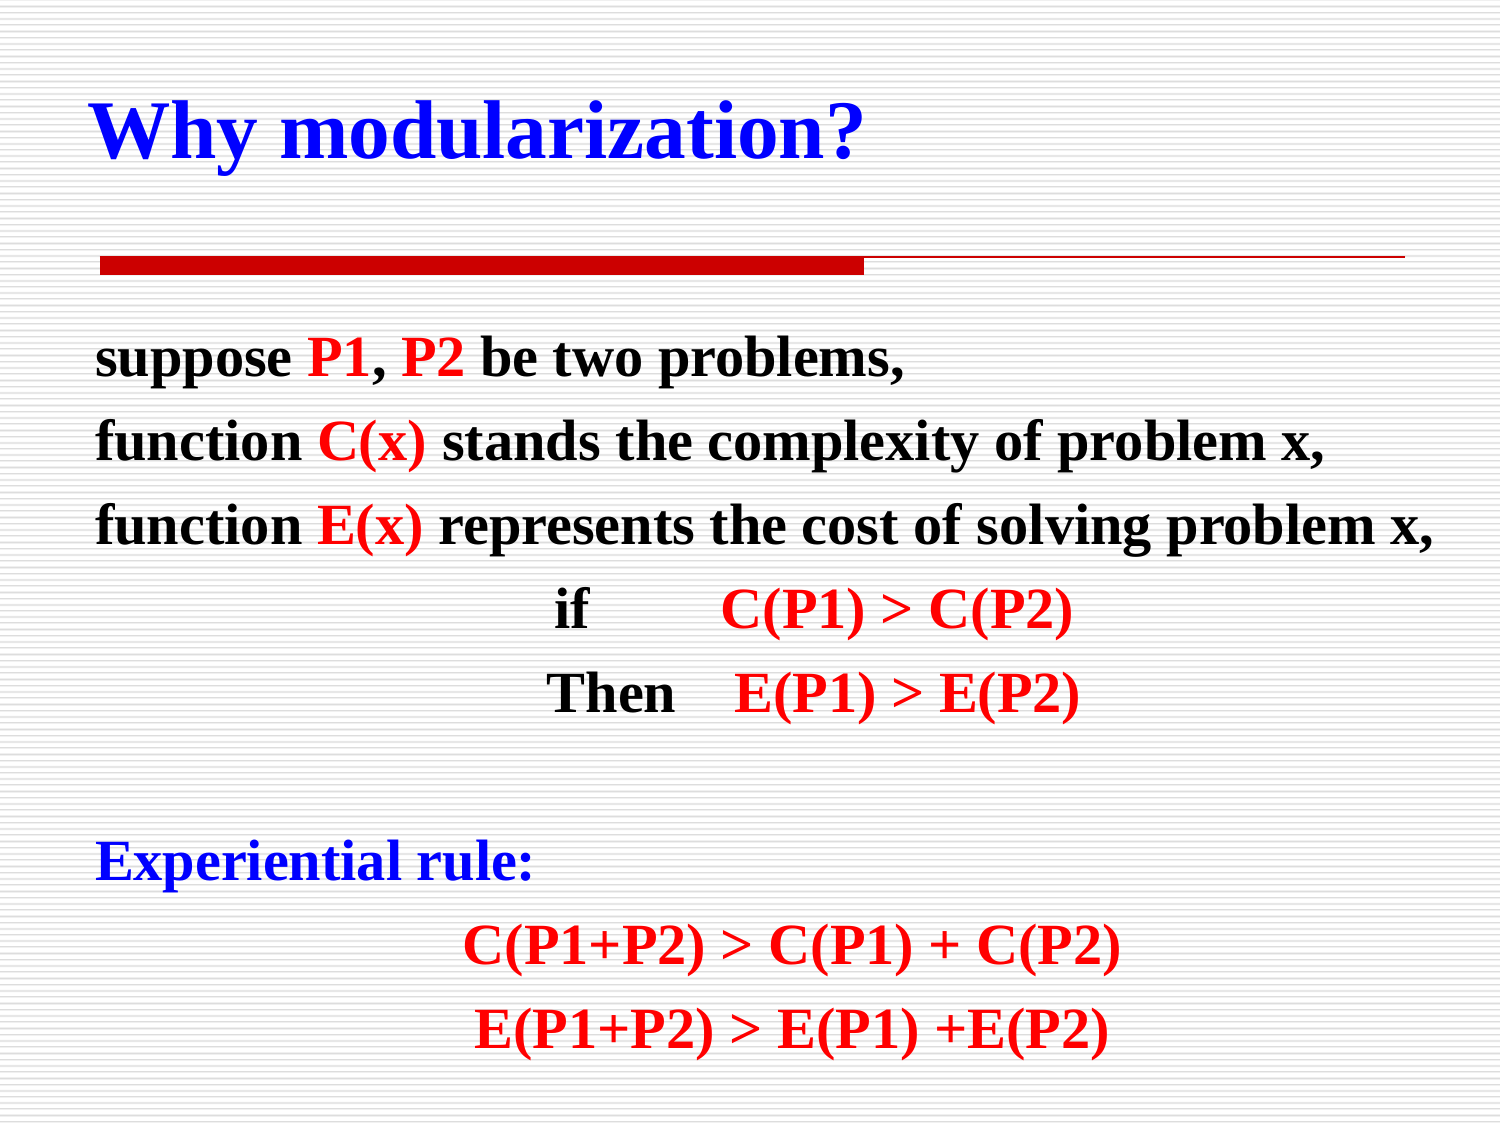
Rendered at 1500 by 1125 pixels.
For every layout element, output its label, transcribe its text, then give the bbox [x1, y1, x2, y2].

text_box suppose P1, P2 be two problems, function C(x) stands the complexity of problem x, function E(x) represents the cost of solving problem x, if C(P1) > C(P2) Then E(P1) > E(P2) Experiential rule: C(P1+P2) > C(P1) + C(P2) E(P1+P2) > E(P1) +E(P2) [80, 296, 1500, 1068]
picture [0, 0, 1500, 1125]
text_box Why modularization? [87, 75, 868, 176]
